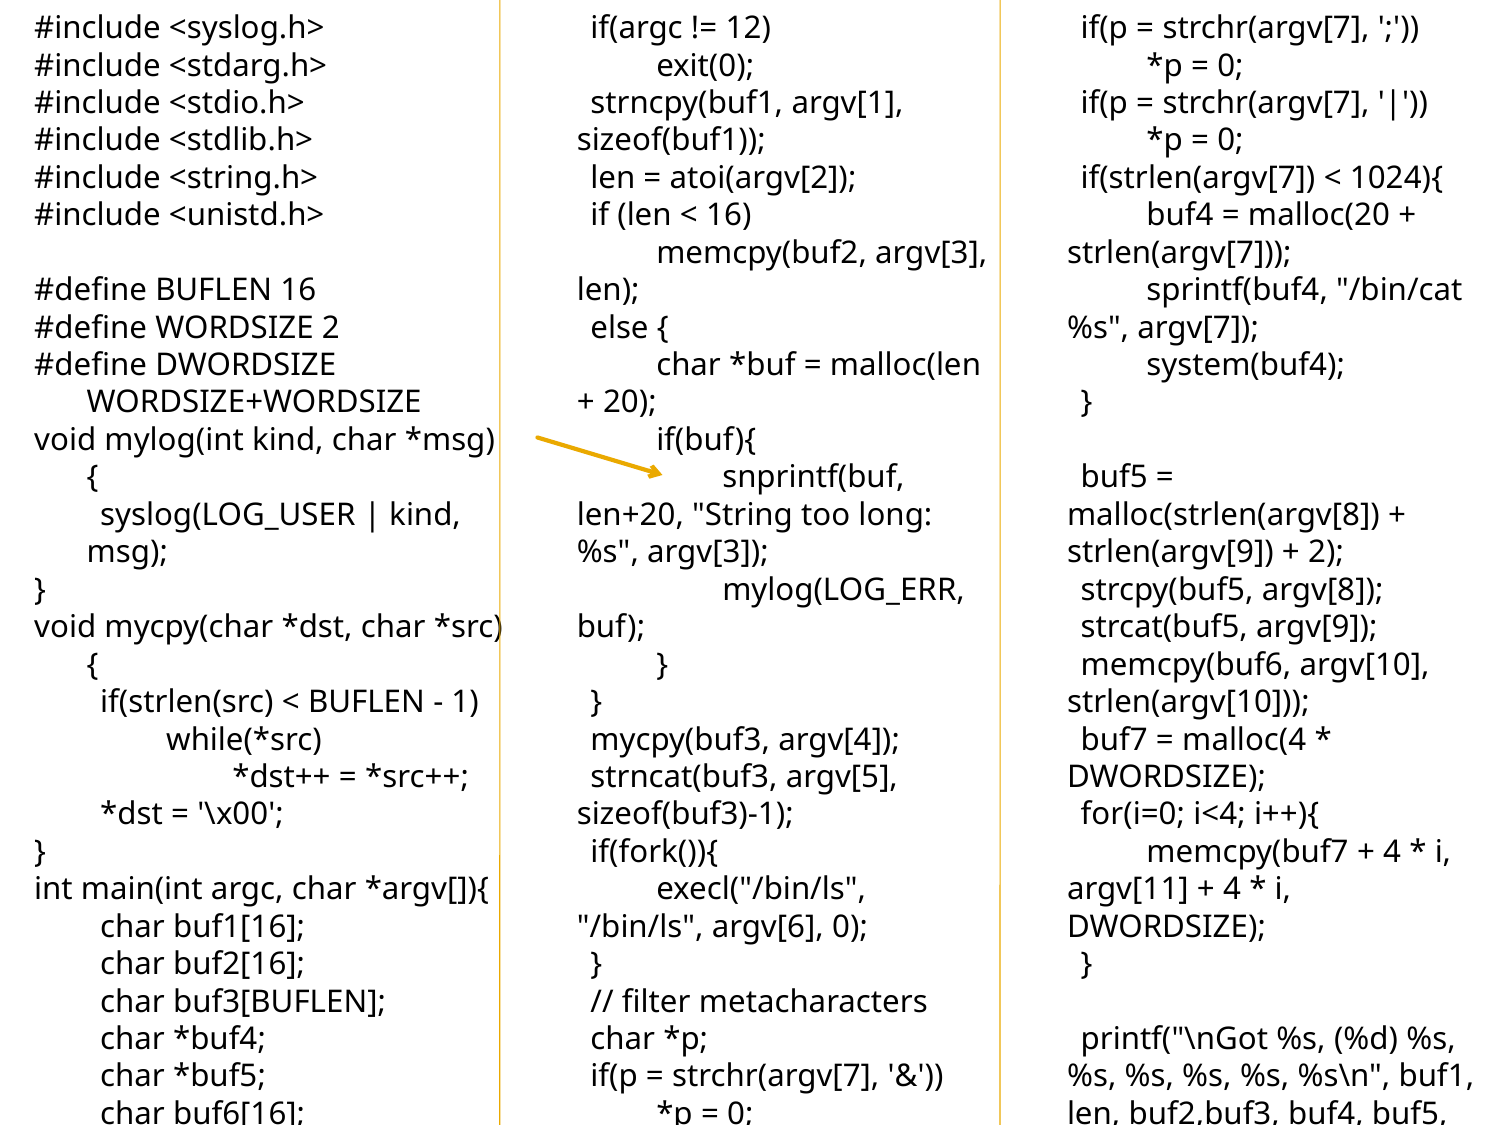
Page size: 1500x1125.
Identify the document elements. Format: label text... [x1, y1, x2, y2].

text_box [537, 437, 663, 475]
text_box #include <syslog.h> #include <stdarg.h> #include <stdio.h> #include <stdlib.h> #include <string.h> #include <unistd.h> #define BUFLEN 16 #define WORDSIZE 2 #define DWORDSIZE WORDSIZE+WORDSIZE void mylog(int kind, char *msg){ syslog(LOG_USER | kind, msg); } void mycpy(char *dst, char *src){ if(strlen(src) < BUFLEN - 1) while(*src) *dst++ = *src++; *dst = '\x00'; } int main(int argc, char *argv[]){ char buf1[16]; char buf2[16]; char buf3[BUFLEN]; char *buf4; char *buf5; char buf6[16]; char *buf7; int i, len; if(argc != 12) exit(0); strncpy(buf1, argv[1], sizeof(buf1)); len = atoi(argv[2]); if (len < 16) memcpy(buf2, argv[3], len); else { char *buf = malloc(len + 20); if(buf){ snprintf(buf, len+20, "String too long: %s", argv[3]); mylog(LOG_ERR, buf); } } mycpy(buf3, argv[4]); strncat(buf3, argv[5], sizeof(buf3)-1); if(fork()){ execl("/bin/ls", "/bin/ls", argv[6], 0); } // filter metacharacters char *p; if(p = strchr(argv[7], '&')) *p = 0; if(p = strchr(argv[7], '`')) *p = 0; if(p = strchr(argv[7], ';')) *p = 0; if(p = strchr(argv[7], '|')) *p = 0; if(strlen(argv[7]) < 1024){ buf4 = malloc(20 + strlen(argv[7])); sprintf(buf4, "/bin/cat %s", argv[7]); system(buf4); } buf5 = malloc(strlen(argv[8]) + strlen(argv[9]) + 2); strcpy(buf5, argv[8]); strcat(buf5, argv[9]); memcpy(buf6, argv[10], strlen(argv[10])); buf7 = malloc(4 * DWORDSIZE); for(i=0; i<4; i++){ memcpy(buf7 + 4 * i, argv[11] + 4 * i, DWORDSIZE); } printf("\nGot %s, (%d) %s, %s, %s, %s, %s, %s\n", buf1, len, buf2,buf3, buf4, buf5, buf6, buf7); } [501, 0, 999, 560]
text_box #include <syslog.h> #include <stdarg.h> #include <stdio.h> #include <stdlib.h> #include <string.h> #include <unistd.h> #define BUFLEN 16 #define WORDSIZE 2 #define DWORDSIZE WORDSIZE+WORDSIZE void mylog(int kind, char *msg){ syslog(LOG_USER | kind, msg); } void mycpy(char *dst, char *src){ if(strlen(src) < BUFLEN - 1) while(*src) *dst++ = *src++; *dst = '\x00'; } int main(int argc, char *argv[]){ char buf1[16]; char buf2[16]; char buf3[BUFLEN]; char *buf4; char *buf5; char buf6[16]; char *buf7; int i, len; if(argc != 12) exit(0); strncpy(buf1, argv[1], sizeof(buf1)); len = atoi(argv[2]); if (len < 16) memcpy(buf2, argv[3], len); else { char *buf = malloc(len + 20); if(buf){ snprintf(buf, len+20, "String too long: %s", argv[3]); mylog(LOG_ERR, buf); } } mycpy(buf3, argv[4]); strncat(buf3, argv[5], sizeof(buf3)-1); if(fork()){ execl("/bin/ls", "/bin/ls", argv[6], 0); } // filter metacharacters char *p; if(p = strchr(argv[7], '&')) *p = 0; if(p = strchr(argv[7], '`')) *p = 0; if(p = strchr(argv[7], ';')) *p = 0; if(p = strchr(argv[7], '|')) *p = 0; if(strlen(argv[7]) < 1024){ buf4 = malloc(20 + strlen(argv[7])); sprintf(buf4, "/bin/cat %s", argv[7]); system(buf4); } buf5 = malloc(strlen(argv[8]) + strlen(argv[9]) + 2); strcpy(buf5, argv[8]); strcat(buf5, argv[9]); memcpy(buf6, argv[10], strlen(argv[10])); buf7 = malloc(4 * DWORDSIZE); for(i=0; i<4; i++){ memcpy(buf7 + 4 * i, argv[11] + 4 * i, DWORDSIZE); } printf("\nGot %s, (%d) %s, %s, %s, %s, %s, %s\n", buf1, len, buf2,buf3, buf4, buf5, buf6, buf7); } [0, 571, 499, 1125]
text_box #include <syslog.h> #include <stdarg.h> #include <stdio.h> #include <stdlib.h> #include <string.h> #include <unistd.h> #define BUFLEN 16 #define WORDSIZE 2 #define DWORDSIZE WORDSIZE+WORDSIZE void mylog(int kind, char *msg){ syslog(LOG_USER | kind, msg); } void mycpy(char *dst, char *src){ if(strlen(src) < BUFLEN - 1) while(*src) *dst++ = *src++; *dst = '\x00'; } int main(int argc, char *argv[]){ char buf1[16]; char buf2[16]; char buf3[BUFLEN]; char *buf4; char *buf5; char buf6[16]; char *buf7; int i, len; if(argc != 12) exit(0); strncpy(buf1, argv[1], sizeof(buf1)); len = atoi(argv[2]); if (len < 16) memcpy(buf2, argv[3], len); else { char *buf = malloc(len + 20); if(buf){ snprintf(buf, len+20, "String too long: %s", argv[3]); mylog(LOG_ERR, buf); } } mycpy(buf3, argv[4]); strncat(buf3, argv[5], sizeof(buf3)-1); if(fork()){ execl("/bin/ls", "/bin/ls", argv[6], 0); } // filter metacharacters char *p; if(p = strchr(argv[7], '&')) *p = 0; if(p = strchr(argv[7], '`')) *p = 0; if(p = strchr(argv[7], ';')) *p = 0; if(p = strchr(argv[7], '|')) *p = 0; if(strlen(argv[7]) < 1024){ buf4 = malloc(20 + strlen(argv[7])); sprintf(buf4, "/bin/cat %s", argv[7]); system(buf4); } buf5 = malloc(strlen(argv[8]) + strlen(argv[9]) + 2); strcpy(buf5, argv[8]); strcat(buf5, argv[9]); memcpy(buf6, argv[10], strlen(argv[10])); buf7 = malloc(4 * DWORDSIZE); for(i=0; i<4; i++){ memcpy(buf7 + 4 * i, argv[11] + 4 * i, DWORDSIZE); } printf("\nGot %s, (%d) %s, %s, %s, %s, %s, %s\n", buf1, len, buf2,buf3, buf4, buf5, buf6, buf7); } [0, 0, 499, 561]
text_box #include <syslog.h> #include <stdarg.h> #include <stdio.h> #include <stdlib.h> #include <string.h> #include <unistd.h> #define BUFLEN 16 #define WORDSIZE 2 #define DWORDSIZE WORDSIZE+WORDSIZE void mylog(int kind, char *msg){ syslog(LOG_USER | kind, msg); } void mycpy(char *dst, char *src){ if(strlen(src) < BUFLEN - 1) while(*src) *dst++ = *src++; *dst = '\x00'; } int main(int argc, char *argv[]){ char buf1[16]; char buf2[16]; char buf3[BUFLEN]; char *buf4; char *buf5; char buf6[16]; char *buf7; int i, len; if(argc != 12) exit(0); strncpy(buf1, argv[1], sizeof(buf1)); len = atoi(argv[2]); if (len < 16) memcpy(buf2, argv[3], len); else { char *buf = malloc(len + 20); if(buf){ snprintf(buf, len+20, "String too long: %s", argv[3]); mylog(LOG_ERR, buf); } } mycpy(buf3, argv[4]); strncat(buf3, argv[5], sizeof(buf3)-1); if(fork()){ execl("/bin/ls", "/bin/ls", argv[6], 0); } // filter metacharacters char *p; if(p = strchr(argv[7], '&')) *p = 0; if(p = strchr(argv[7], '`')) *p = 0; if(p = strchr(argv[7], ';')) *p = 0; if(p = strchr(argv[7], '|')) *p = 0; if(strlen(argv[7]) < 1024){ buf4 = malloc(20 + strlen(argv[7])); sprintf(buf4, "/bin/cat %s", argv[7]); system(buf4); } buf5 = malloc(strlen(argv[8]) + strlen(argv[9]) + 2); strcpy(buf5, argv[8]); strcat(buf5, argv[9]); memcpy(buf6, argv[10], strlen(argv[10])); buf7 = malloc(4 * DWORDSIZE); for(i=0; i<4; i++){ memcpy(buf7 + 4 * i, argv[11] + 4 * i, DWORDSIZE); } printf("\nGot %s, (%d) %s, %s, %s, %s, %s, %s\n", buf1, len, buf2,buf3, buf4, buf5, buf6, buf7); } [501, 572, 999, 1125]
text_box #include <syslog.h> #include <stdarg.h> #include <stdio.h> #include <stdlib.h> #include <string.h> #include <unistd.h> #define BUFLEN 16 #define WORDSIZE 2 #define DWORDSIZE WORDSIZE+WORDSIZE void mylog(int kind, char *msg){ syslog(LOG_USER | kind, msg); } void mycpy(char *dst, char *src){ if(strlen(src) < BUFLEN - 1) while(*src) *dst++ = *src++; *dst = '\x00'; } int main(int argc, char *argv[]){ char buf1[16]; char buf2[16]; char buf3[BUFLEN]; char *buf4; char *buf5; char buf6[16]; char *buf7; int i, len; if(argc != 12) exit(0); strncpy(buf1, argv[1], sizeof(buf1)); len = atoi(argv[2]); if (len < 16) memcpy(buf2, argv[3], len); else { char *buf = malloc(len + 20); if(buf){ snprintf(buf, len+20, "String too long: %s", argv[3]); mylog(LOG_ERR, buf); } } mycpy(buf3, argv[4]); strncat(buf3, argv[5], sizeof(buf3)-1); if(fork()){ execl("/bin/ls", "/bin/ls", argv[6], 0); } // filter metacharacters char *p; if(p = strchr(argv[7], '&')) *p = 0; if(p = strchr(argv[7], '`')) *p = 0; if(p = strchr(argv[7], ';')) *p = 0; if(p = strchr(argv[7], '|')) *p = 0; if(strlen(argv[7]) < 1024){ buf4 = malloc(20 + strlen(argv[7])); sprintf(buf4, "/bin/cat %s", argv[7]); system(buf4); } buf5 = malloc(strlen(argv[8]) + strlen(argv[9]) + 2); strcpy(buf5, argv[8]); strcat(buf5, argv[9]); memcpy(buf6, argv[10], strlen(argv[10])); buf7 = malloc(4 * DWORDSIZE); for(i=0; i<4; i++){ memcpy(buf7 + 4 * i, argv[11] + 4 * i, DWORDSIZE); } printf("\nGot %s, (%d) %s, %s, %s, %s, %s, %s\n", buf1, len, buf2,buf3, buf4, buf5, buf6, buf7); } [1001, 571, 1500, 1125]
text_box #include <syslog.h> #include <stdarg.h> #include <stdio.h> #include <stdlib.h> #include <string.h> #include <unistd.h> #define BUFLEN 16 #define WORDSIZE 2 #define DWORDSIZE WORDSIZE+WORDSIZE void mylog(int kind, char *msg){ syslog(LOG_USER | kind, msg); } void mycpy(char *dst, char *src){ if(strlen(src) < BUFLEN - 1) while(*src) *dst++ = *src++; *dst = '\x00'; } int main(int argc, char *argv[]){ char buf1[16]; char buf2[16]; char buf3[BUFLEN]; char *buf4; char *buf5; char buf6[16]; char *buf7; int i, len; if(argc != 12) exit(0); strncpy(buf1, argv[1], sizeof(buf1)); len = atoi(argv[2]); if (len < 16) memcpy(buf2, argv[3], len); else { char *buf = malloc(len + 20); if(buf){ snprintf(buf, len+20, "String too long: %s", argv[3]); mylog(LOG_ERR, buf); } } mycpy(buf3, argv[4]); strncat(buf3, argv[5], sizeof(buf3)-1); if(fork()){ execl("/bin/ls", "/bin/ls", argv[6], 0); } // filter metacharacters char *p; if(p = strchr(argv[7], '&')) *p = 0; if(p = strchr(argv[7], '`')) *p = 0; if(p = strchr(argv[7], ';')) *p = 0; if(p = strchr(argv[7], '|')) *p = 0; if(strlen(argv[7]) < 1024){ buf4 = malloc(20 + strlen(argv[7])); sprintf(buf4, "/bin/cat %s", argv[7]); system(buf4); } buf5 = malloc(strlen(argv[8]) + strlen(argv[9]) + 2); strcpy(buf5, argv[8]); strcat(buf5, argv[9]); memcpy(buf6, argv[10], strlen(argv[10])); buf7 = malloc(4 * DWORDSIZE); for(i=0; i<4; i++){ memcpy(buf7 + 4 * i, argv[11] + 4 * i, DWORDSIZE); } printf("\nGot %s, (%d) %s, %s, %s, %s, %s, %s\n", buf1, len, buf2,buf3, buf4, buf5, buf6, buf7); } [1001, 0, 1500, 561]
